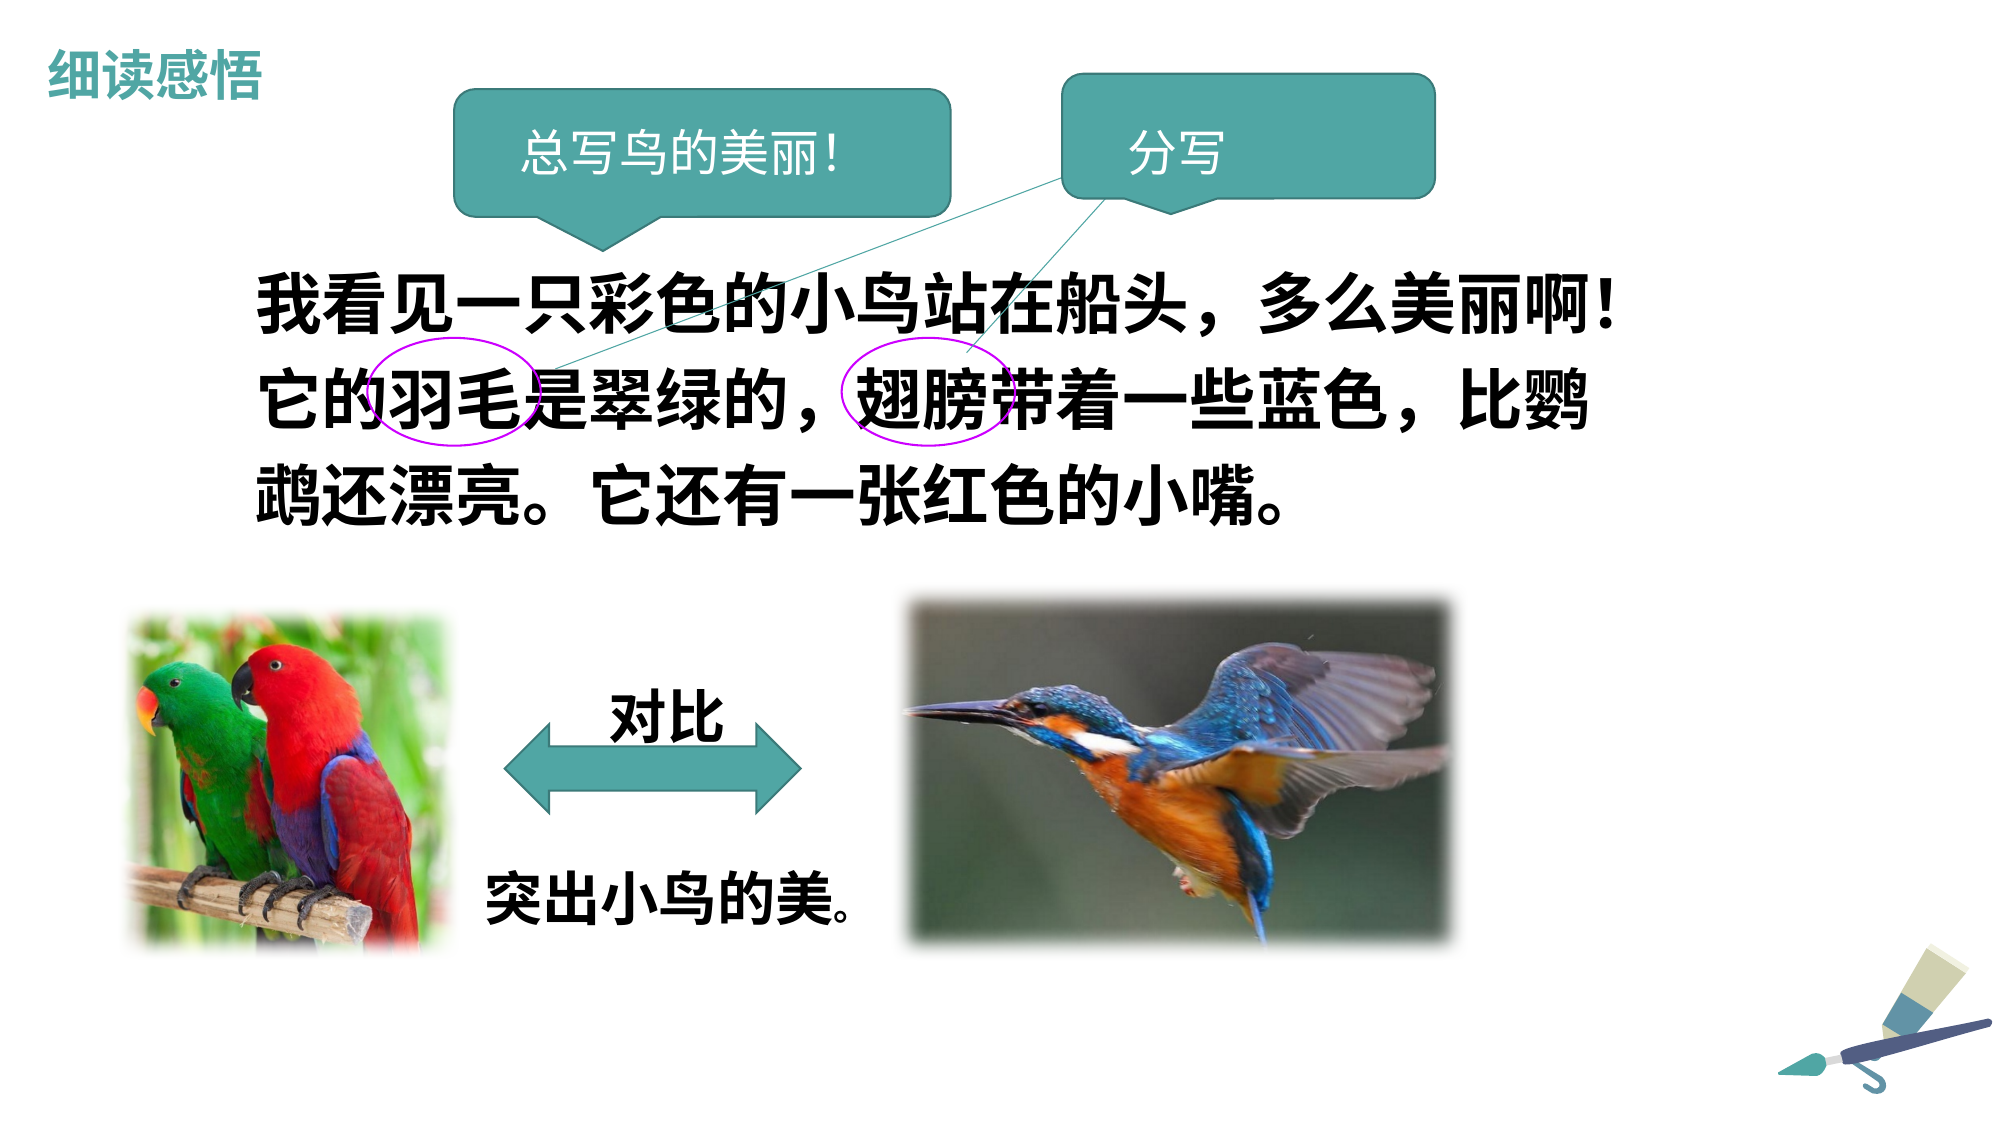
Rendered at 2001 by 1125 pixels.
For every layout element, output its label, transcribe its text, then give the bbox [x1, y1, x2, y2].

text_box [1811, 945, 1974, 1125]
text_box 对比 [594, 647, 741, 745]
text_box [966, 174, 1127, 353]
text_box 我看见一只彩色的小鸟站在船头，多么美丽啊！ 它的羽毛是翠绿的，翅膀带着一些蓝色，比鹦 鹉还漂亮。它还有一张红色的小嘴。 [240, 238, 1672, 542]
picture [117, 603, 461, 961]
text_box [555, 152, 1127, 369]
text_box 细读感悟 [32, 33, 347, 114]
text_box [1061, 72, 1437, 216]
picture [891, 582, 1468, 961]
text_box 突出小鸟的美。 [469, 830, 887, 940]
text_box [366, 336, 542, 447]
text_box [453, 88, 952, 228]
text_box [503, 721, 803, 816]
text_box 分写 [1112, 114, 1411, 189]
text_box 总写鸟的美丽！ [504, 114, 929, 189]
text_box [840, 369, 1017, 447]
